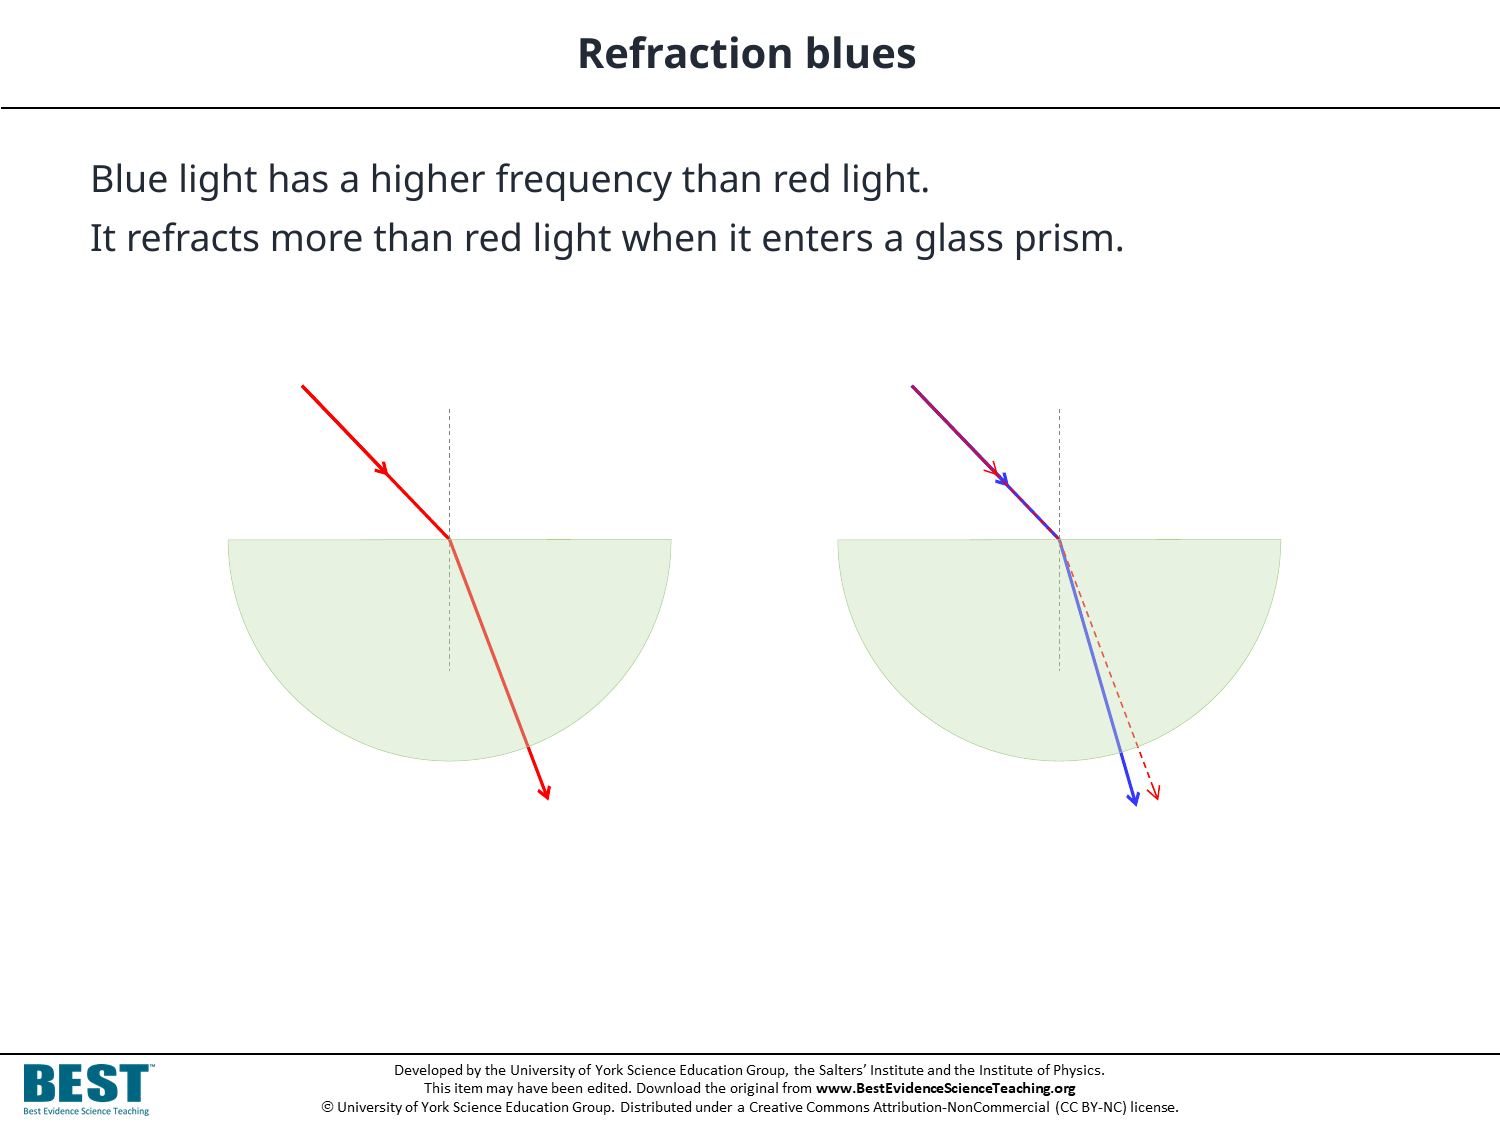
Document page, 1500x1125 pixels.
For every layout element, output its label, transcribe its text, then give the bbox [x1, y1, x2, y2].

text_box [228, 318, 1281, 807]
picture [0, 107, 1500, 1125]
text_box Refraction blues [23, 4, 1471, 99]
